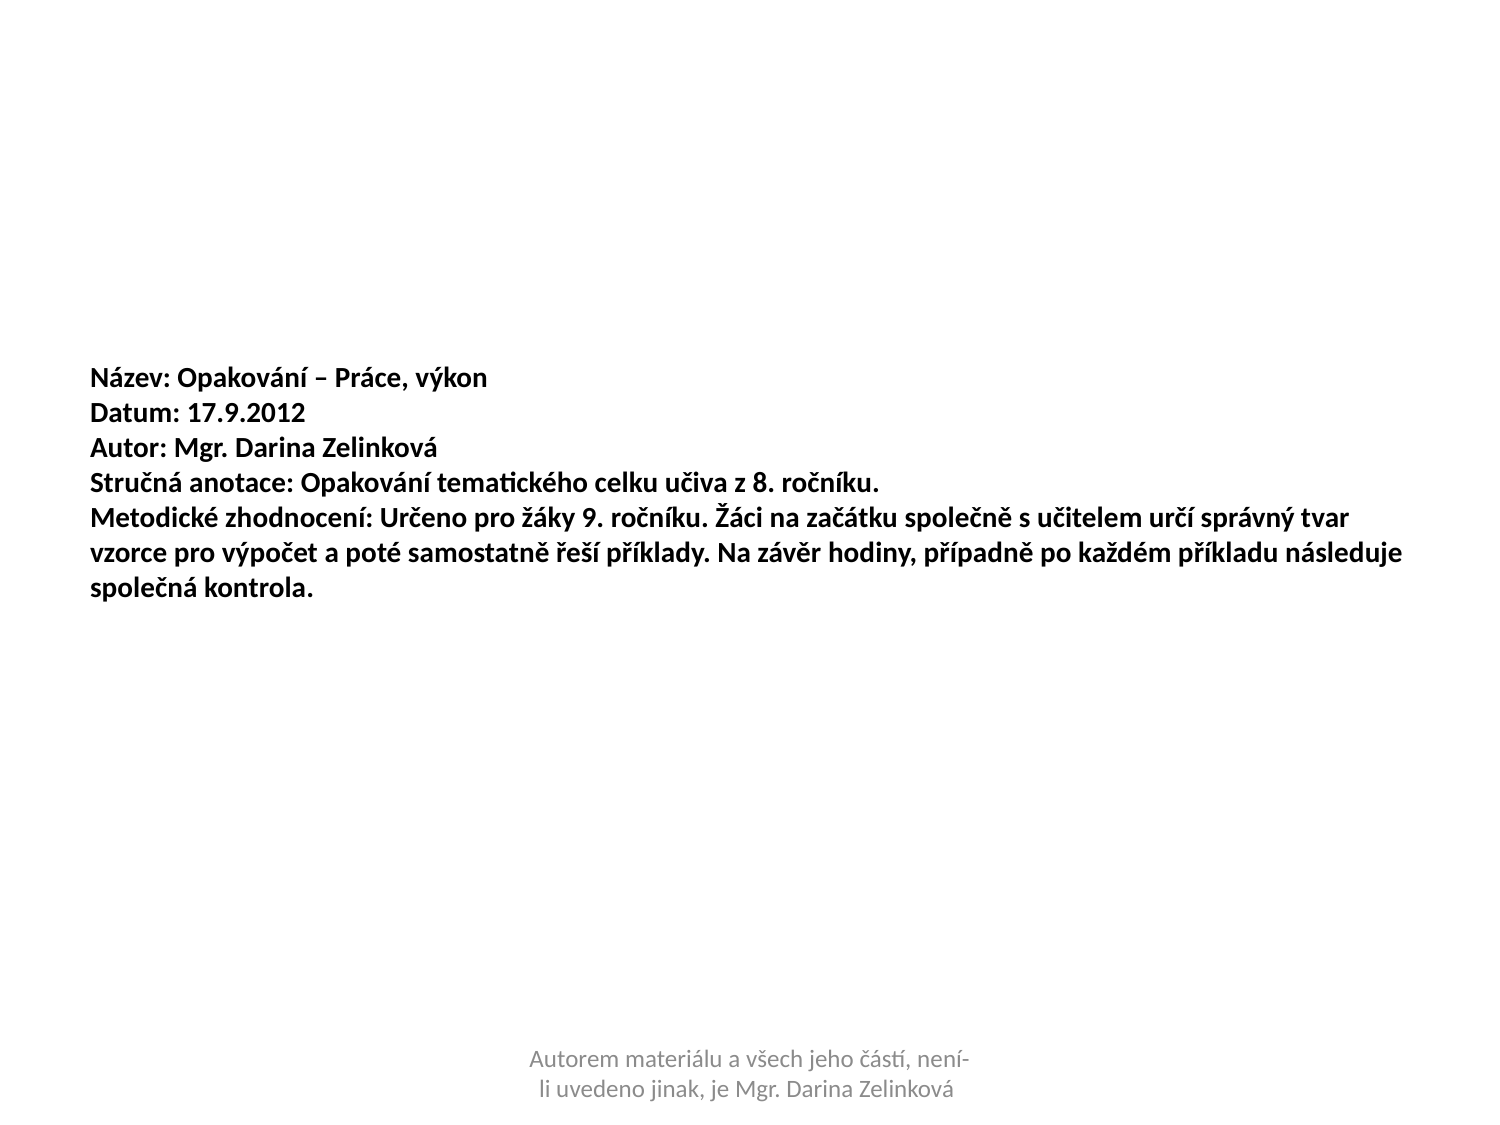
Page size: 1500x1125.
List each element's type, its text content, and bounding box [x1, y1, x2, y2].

footer Autorem materiálu a všech jeho částí, není-li uvedeno jinak, je Mgr. Darina Zelinková [512, 1042, 988, 1103]
title Název: Opakování – Práce, výkon Datum: 17.9.2012 Autor: Mgr. Darina Zelinková Stručná anotace: Opakování tematického celku učiva z 8. ročníku. Metodické zhodnocení: Určeno pro žáky 9. ročníku. Žáci na začátku společně s učitelem určí správný tvar vzorce pro výpočet a poté samostatně řeší příklady. Na závěr hodiny, případně po každém příkladu následuje společná kontrola. [75, 45, 1425, 953]
